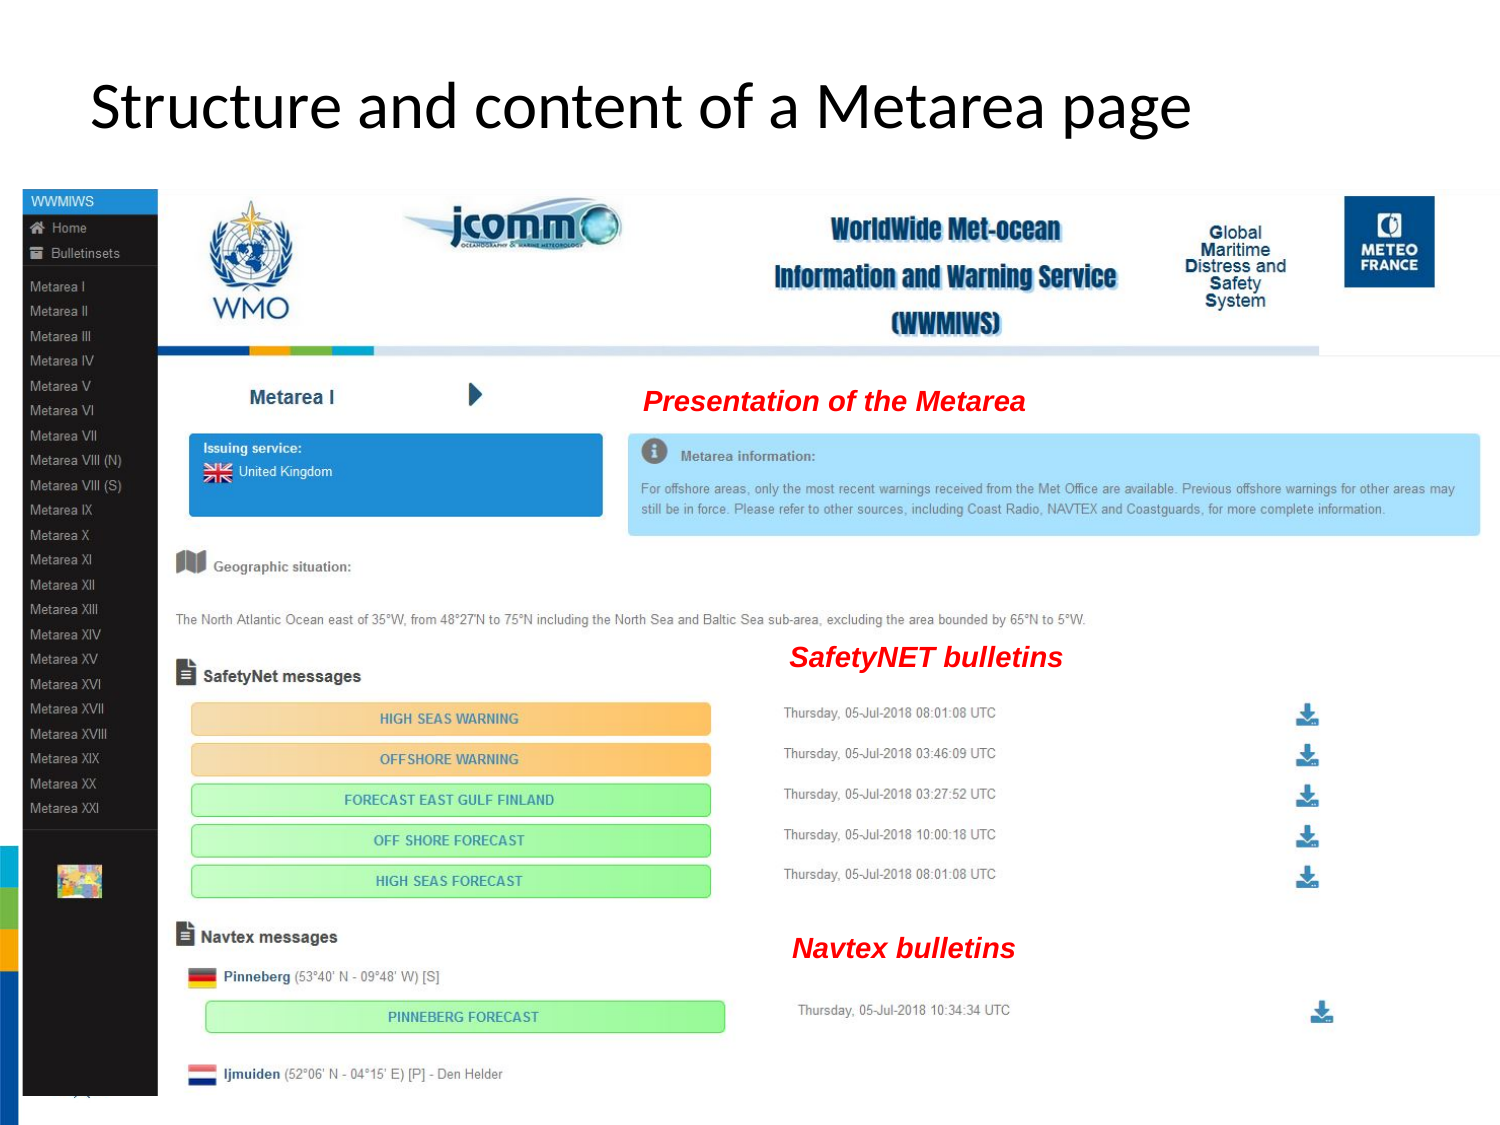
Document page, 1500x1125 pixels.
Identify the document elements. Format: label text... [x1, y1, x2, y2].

title Structure and content of a Metarea page [75, 45, 1425, 158]
picture [0, 188, 1500, 1125]
